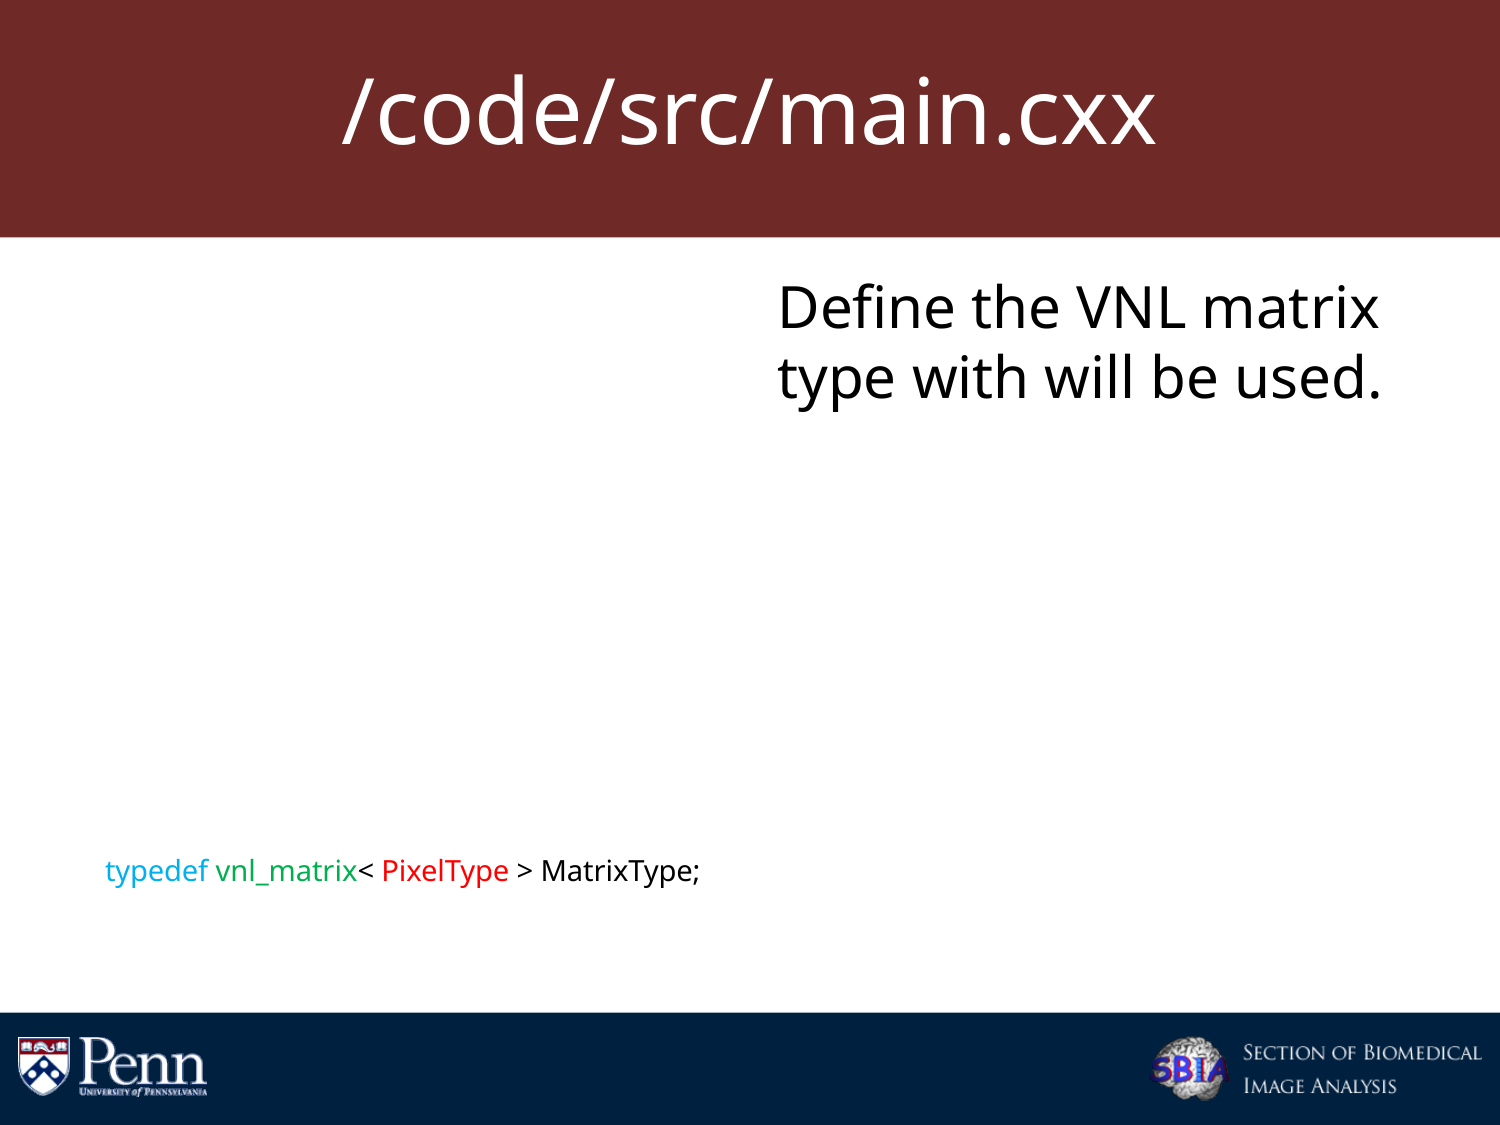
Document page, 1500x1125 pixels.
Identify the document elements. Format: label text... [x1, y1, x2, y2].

title /code/src/main.cxx [75, 45, 1425, 238]
list typedef float PixelType; typedef itk::Image< PixelType, 2 > ImageType; ImageType::Pointer inputImage = ImageType::New(); SafeReadImage<ImageType>( inputImage, im_base-> GetFileName()); const unsigned int rows = inputImage-> GetBufferedRegion().GetSize()[0]; const unsigned int cols = inputImage-> GetBufferedRegion().GetSize()[1]; typedef vnl_matrix< PixelType > MatrixType; vnl_matrix_ref< PixelType > inputMatrix(rows, cols, inputImage-> GetBufferPointer() ); [75, 262, 738, 1013]
list Define the VNL matrix type with will be used. [762, 262, 1425, 1013]
picture [18, 1037, 207, 1097]
picture [1149, 1035, 1482, 1102]
